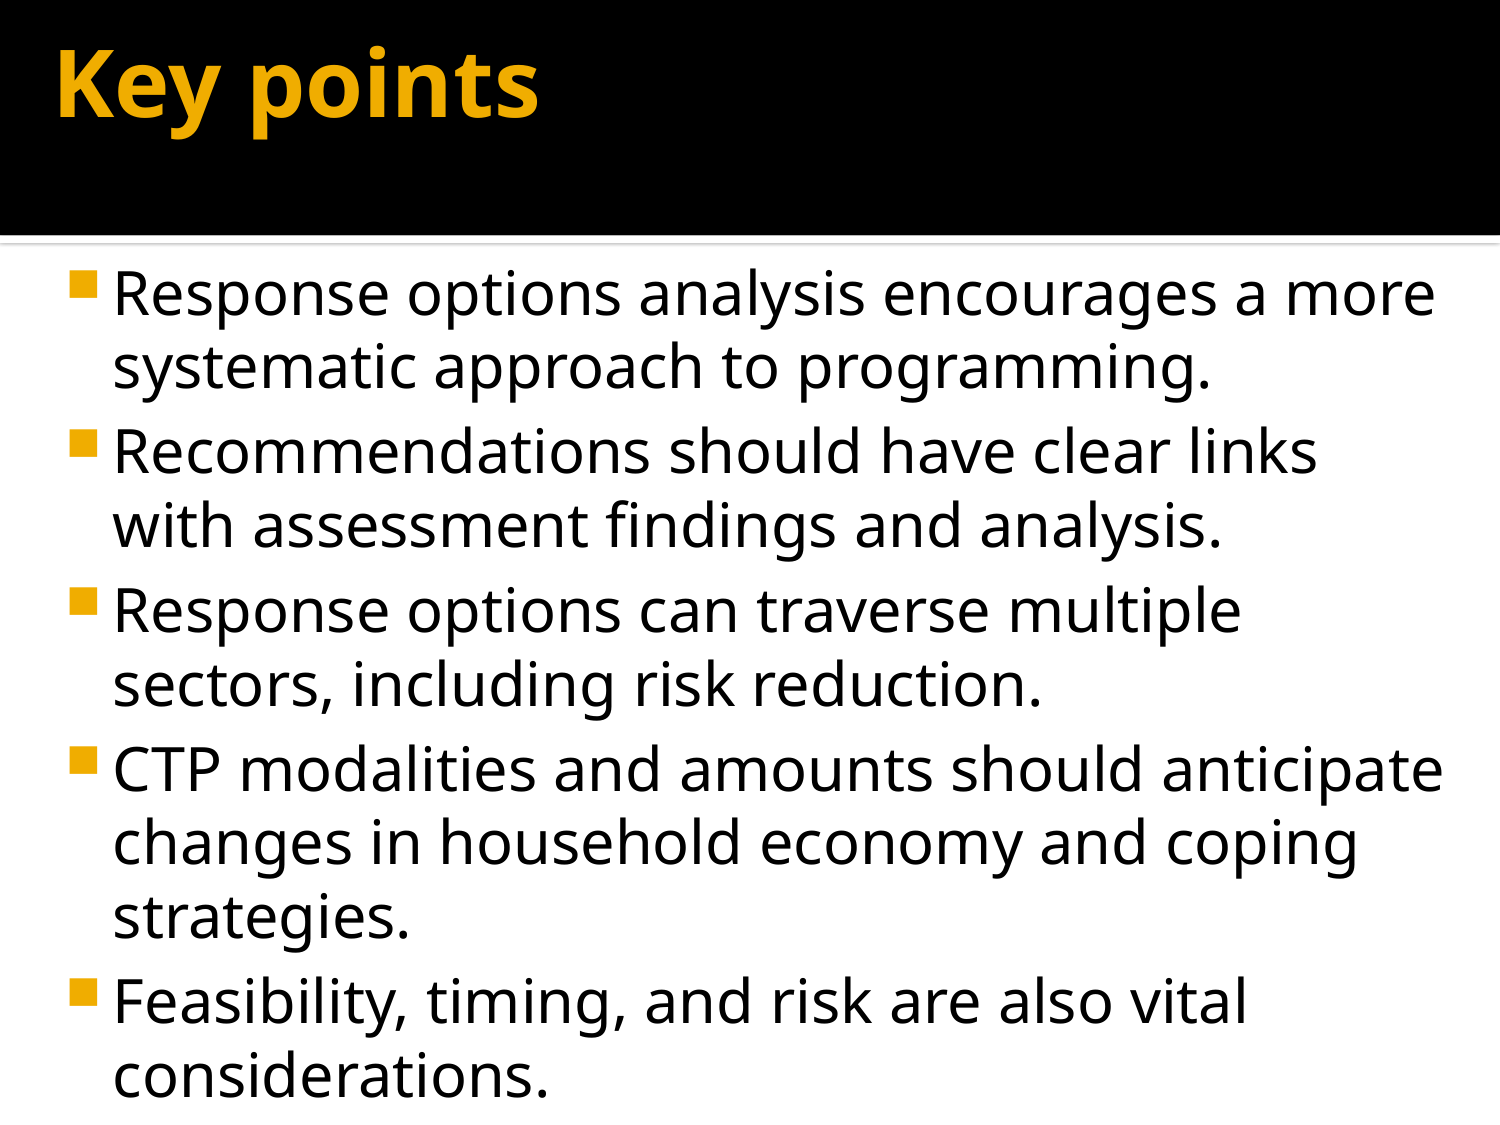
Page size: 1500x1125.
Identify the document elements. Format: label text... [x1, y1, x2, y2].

title Key points [37, 0, 1461, 174]
list Response options analysis encourages a more systematic approach to programming. Recommendations should have clear links with assessment findings and analysis. Response options can traverse multiple sectors, including risk reduction. CTP modalities and amounts should anticipate changes in household economy and coping strategies. Feasibility, timing, and risk are also vital considerations. [37, 238, 1461, 1125]
